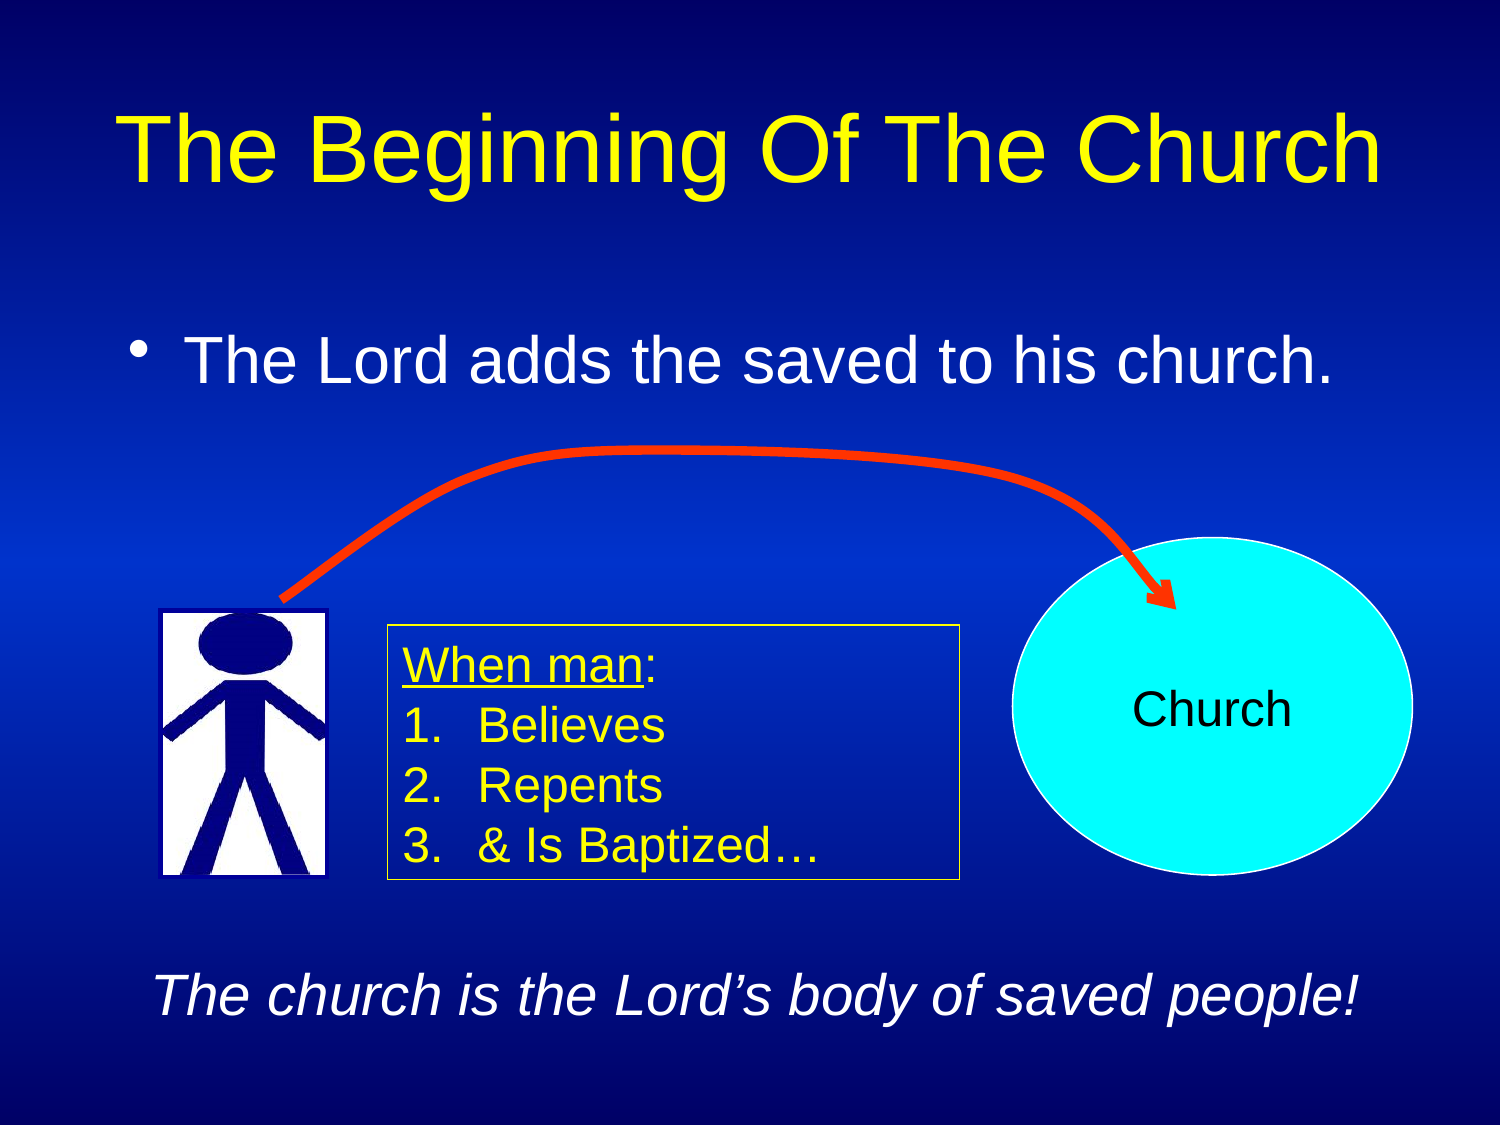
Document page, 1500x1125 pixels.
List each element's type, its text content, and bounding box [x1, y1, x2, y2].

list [162, 612, 326, 876]
list The Lord adds the saved to his church. [112, 324, 1450, 463]
text_box The church is the Lord’s body of saved people! [112, 950, 1400, 1035]
text_box Church [1012, 537, 1413, 876]
title The Beginning Of The Church [37, 50, 1463, 238]
text_box When man: Believes Repents & Is Baptized… [387, 624, 960, 880]
text_box [280, 449, 1177, 610]
